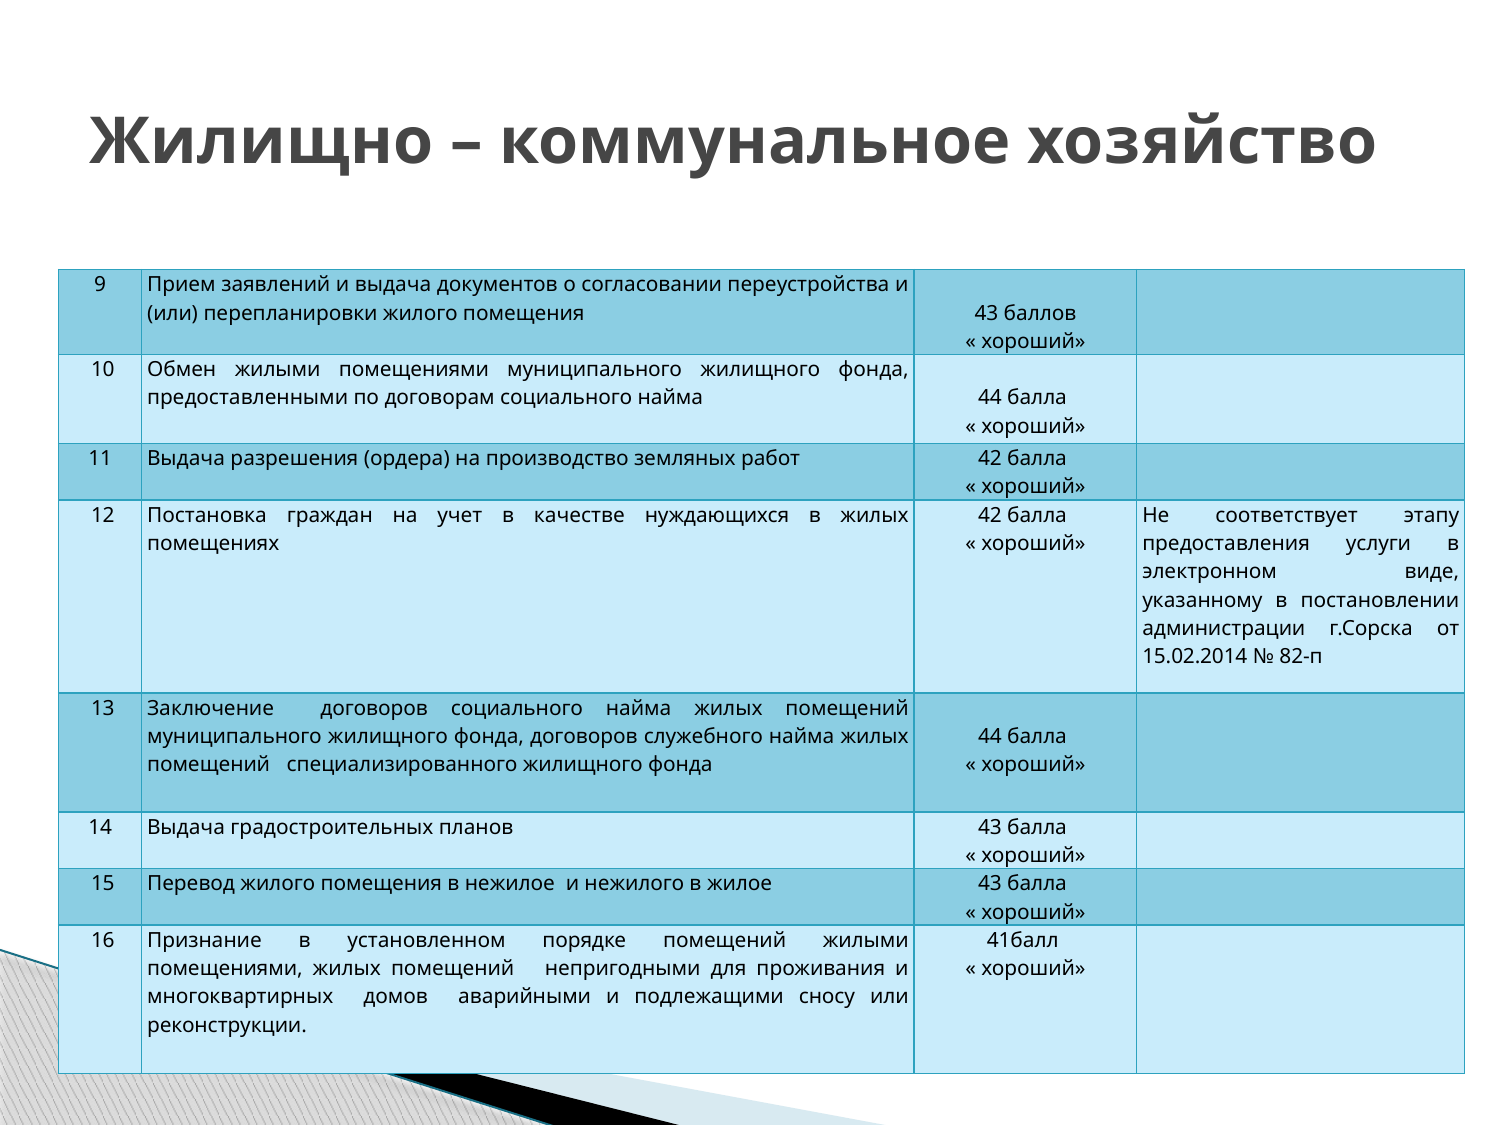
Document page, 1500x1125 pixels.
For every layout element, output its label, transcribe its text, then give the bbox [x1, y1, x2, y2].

table_cell 42 балла « хороший» [915, 444, 1136, 499]
table_cell 44 балла « хороший» [915, 355, 1136, 443]
table_cell Выдача разрешения (ордера) на производство земляных работ [142, 444, 913, 499]
table_cell 13 [59, 694, 141, 811]
table_cell [1137, 694, 1464, 811]
table_header [1137, 270, 1464, 354]
table_cell [1137, 444, 1464, 499]
table_cell 41балл « хороший» [915, 926, 1136, 1073]
table_cell 15 [59, 869, 141, 924]
title Жилищно – коммунальное хозяйство [75, 45, 1425, 233]
table_cell 12 [59, 501, 141, 692]
table_cell [1137, 813, 1464, 868]
table_cell 10 [59, 355, 141, 443]
table_cell Не соответствует этапу предоставления услуги в электронном виде, указанному в постановлении администрации г.Сорска от 15.02.2014 № 82-п [1137, 501, 1464, 692]
table_cell 43 балла « хороший» [915, 869, 1136, 924]
table_cell 16 [59, 926, 141, 1073]
table_cell 42 балла « хороший» [915, 501, 1136, 692]
table_cell [1137, 355, 1464, 443]
table_cell Заключение договоров социального найма жилых помещений муниципального жилищного фонда, договоров служебного найма жилых помещений специализированного жилищного фонда [142, 694, 913, 811]
table_cell Перевод жилого помещения в нежилое и нежилого в жилое [142, 869, 913, 924]
table_cell Постановка граждан на учет в качестве нуждающихся в жилых помещениях [142, 501, 913, 692]
table_cell 11 [59, 444, 141, 499]
table_cell 44 балла « хороший» [915, 694, 1136, 811]
table_cell 14 [59, 813, 141, 868]
table_cell Обмен жилыми помещениями муниципального жилищного фонда, предоставленными по договорам социального найма [142, 355, 913, 443]
table_cell [1137, 869, 1464, 924]
table_cell Признание в установленном порядке помещений жилыми помещениями, жилых помещений непригодными для проживания и многоквартирных домов аварийными и подлежащими сносу или реконструкции. [142, 926, 913, 1073]
table_header 9 [59, 270, 141, 354]
table_header 43 баллов « хороший» [915, 270, 1136, 354]
table_cell Выдача градостроительных планов [142, 813, 913, 868]
table_cell [1137, 926, 1464, 1073]
table_cell 43 балла « хороший» [915, 813, 1136, 868]
table_header Прием заявлений и выдача документов о согласовании переустройства и (или) перепланировки жилого помещения [142, 270, 913, 354]
